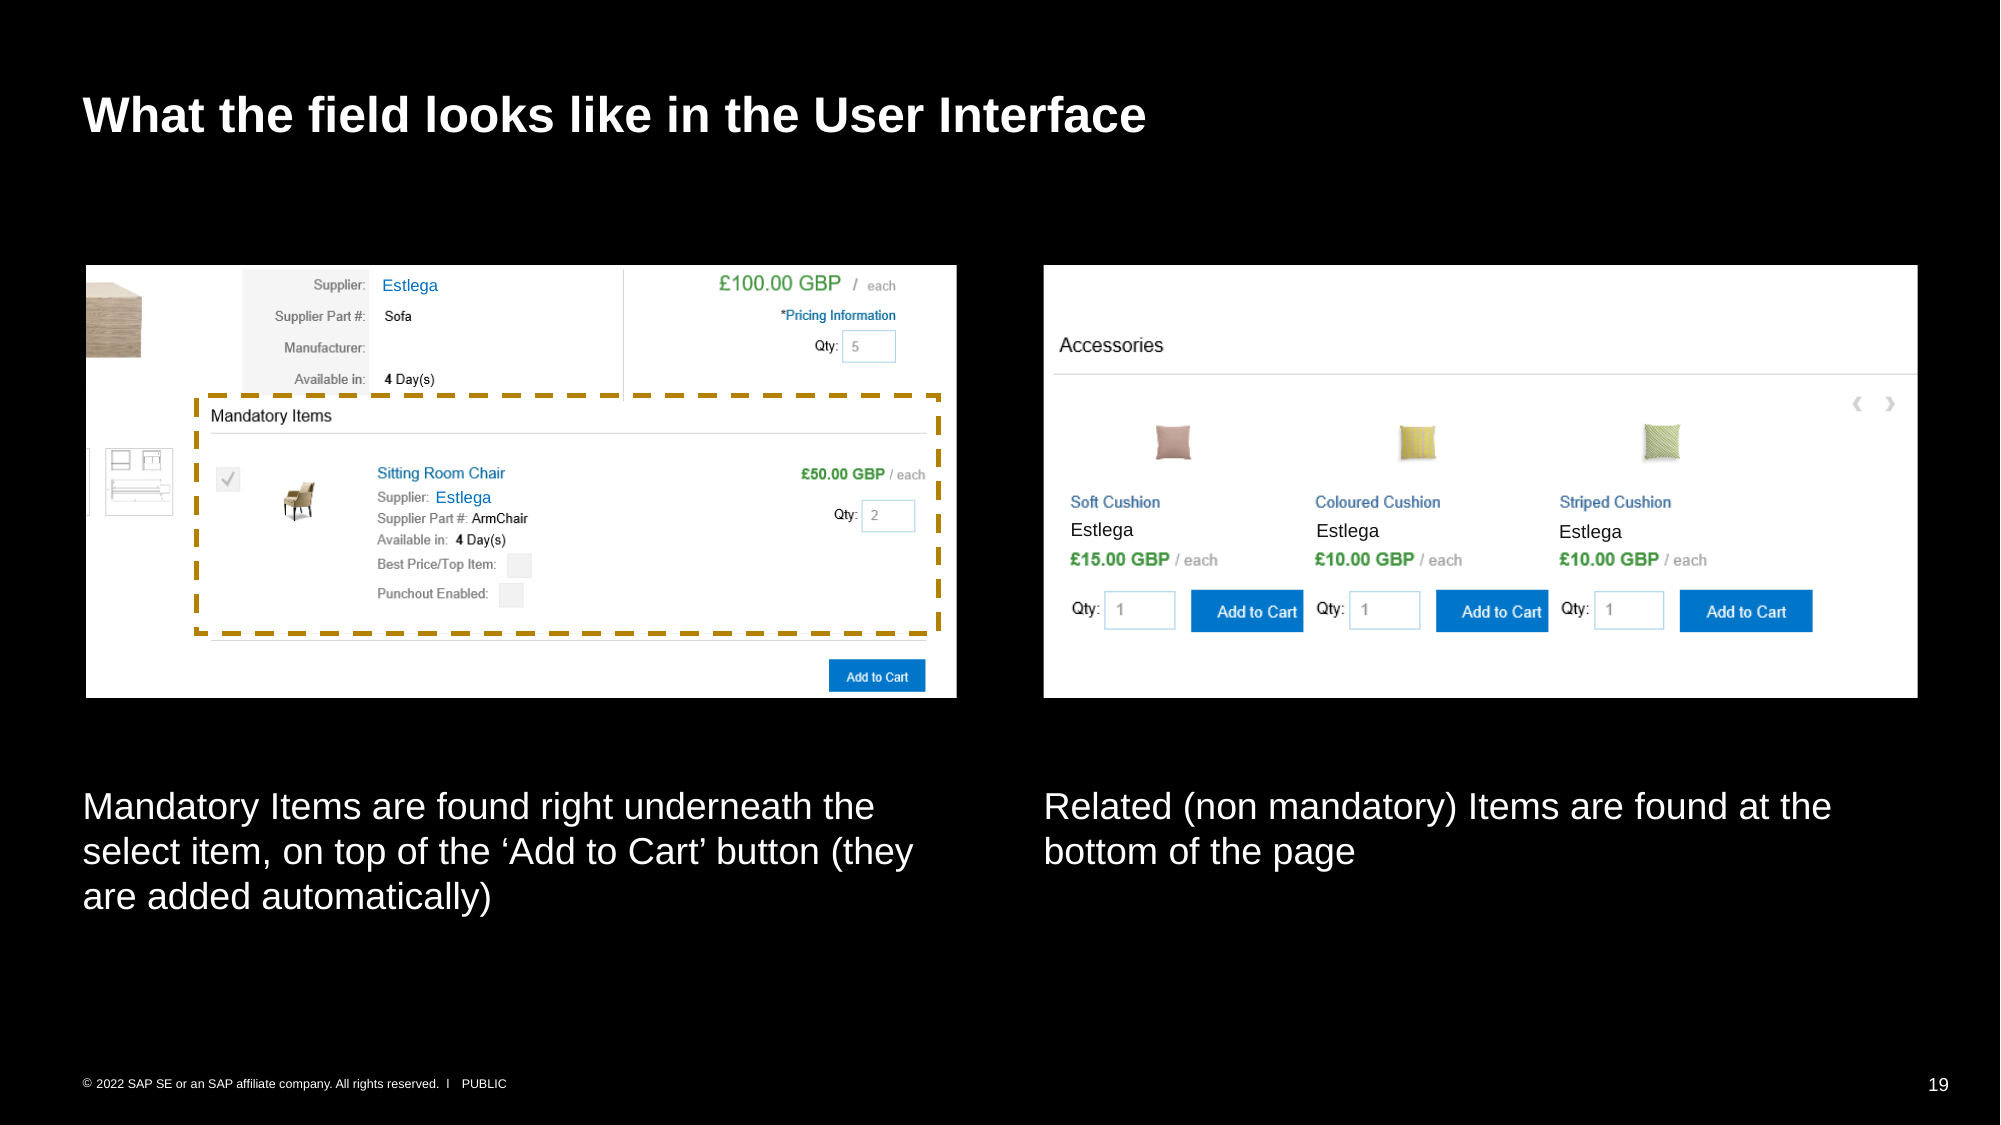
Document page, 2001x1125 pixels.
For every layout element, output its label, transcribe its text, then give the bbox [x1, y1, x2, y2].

list Mandatory Items are found right underneath the select item, on top of the ‘Add to Cart’ button (they are added automatically) [82, 782, 957, 1040]
picture [82, 265, 957, 698]
picture [1043, 265, 1918, 698]
title What the field looks like in the User Interface [82, 82, 1918, 144]
list Related (non mandatory) Items are found at the bottom of the page [1043, 782, 1918, 1040]
